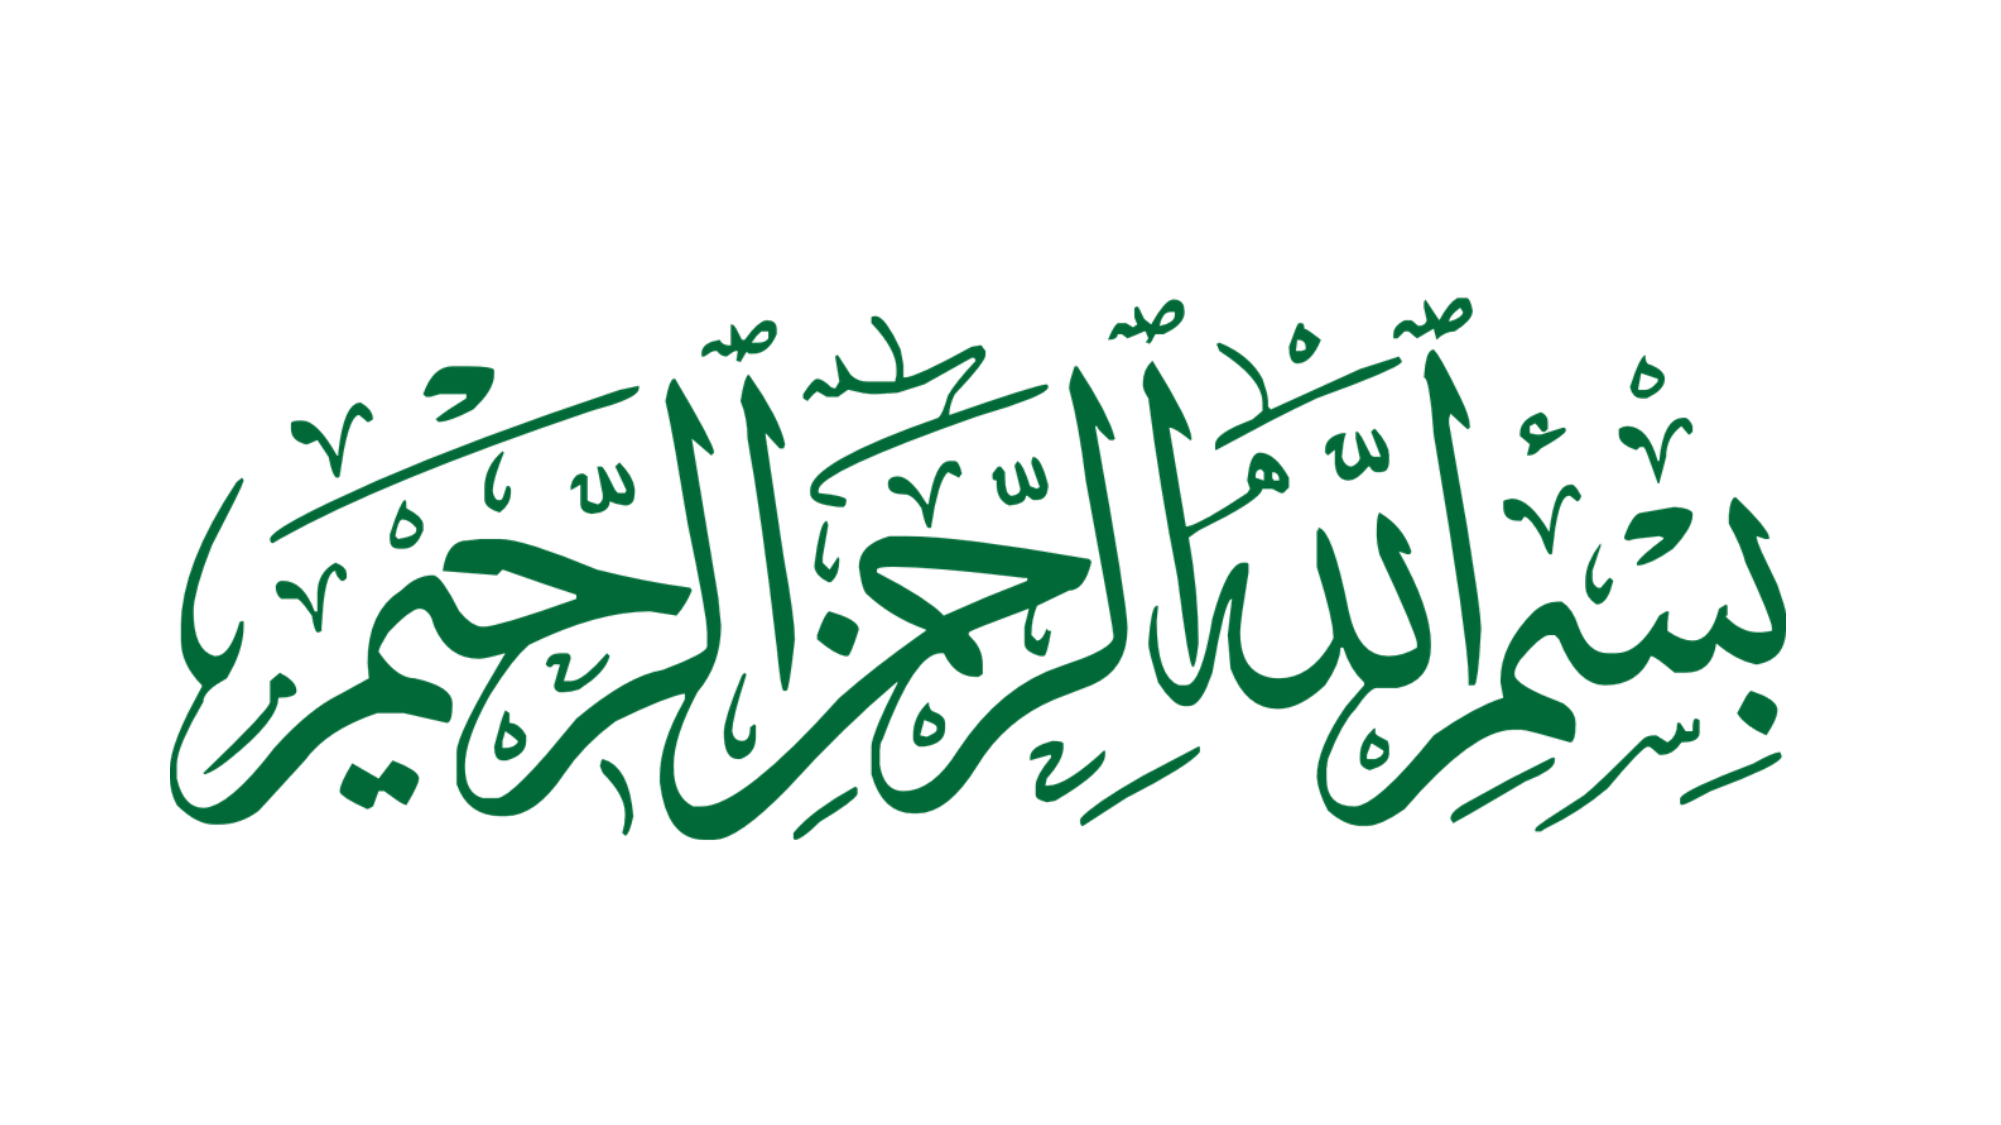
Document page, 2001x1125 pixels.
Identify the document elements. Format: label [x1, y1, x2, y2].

list [170, 165, 1786, 974]
